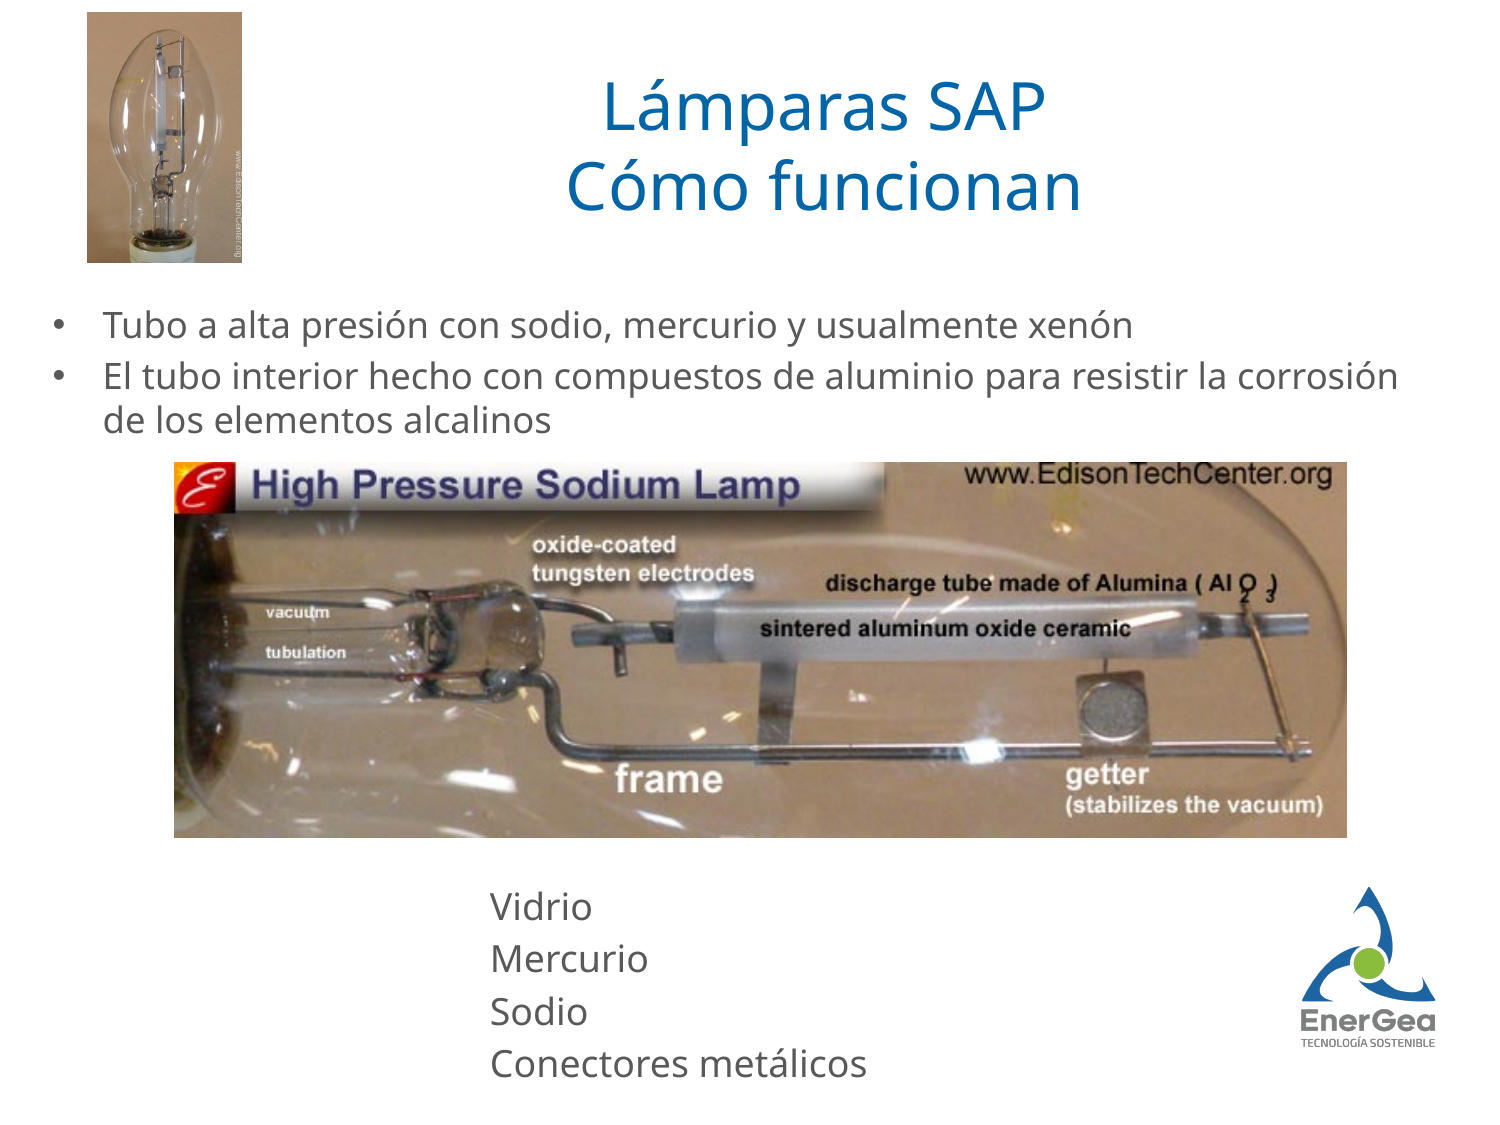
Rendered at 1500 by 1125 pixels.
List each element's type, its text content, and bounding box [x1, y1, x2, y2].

picture [1299, 887, 1436, 1050]
picture [87, 12, 242, 263]
text_box Vidrio Mercurio Sodio Conectores metálicos [474, 874, 963, 1100]
text_box Tubo a alta presión con sodio, mercurio y usualmente xenón El tubo interior hecho con compuestos de aluminio para resistir la corrosión de los elementos alcalinos [37, 294, 1463, 450]
title Lámparas SAP Cómo funcionan [246, 50, 1500, 238]
picture [174, 462, 1348, 838]
